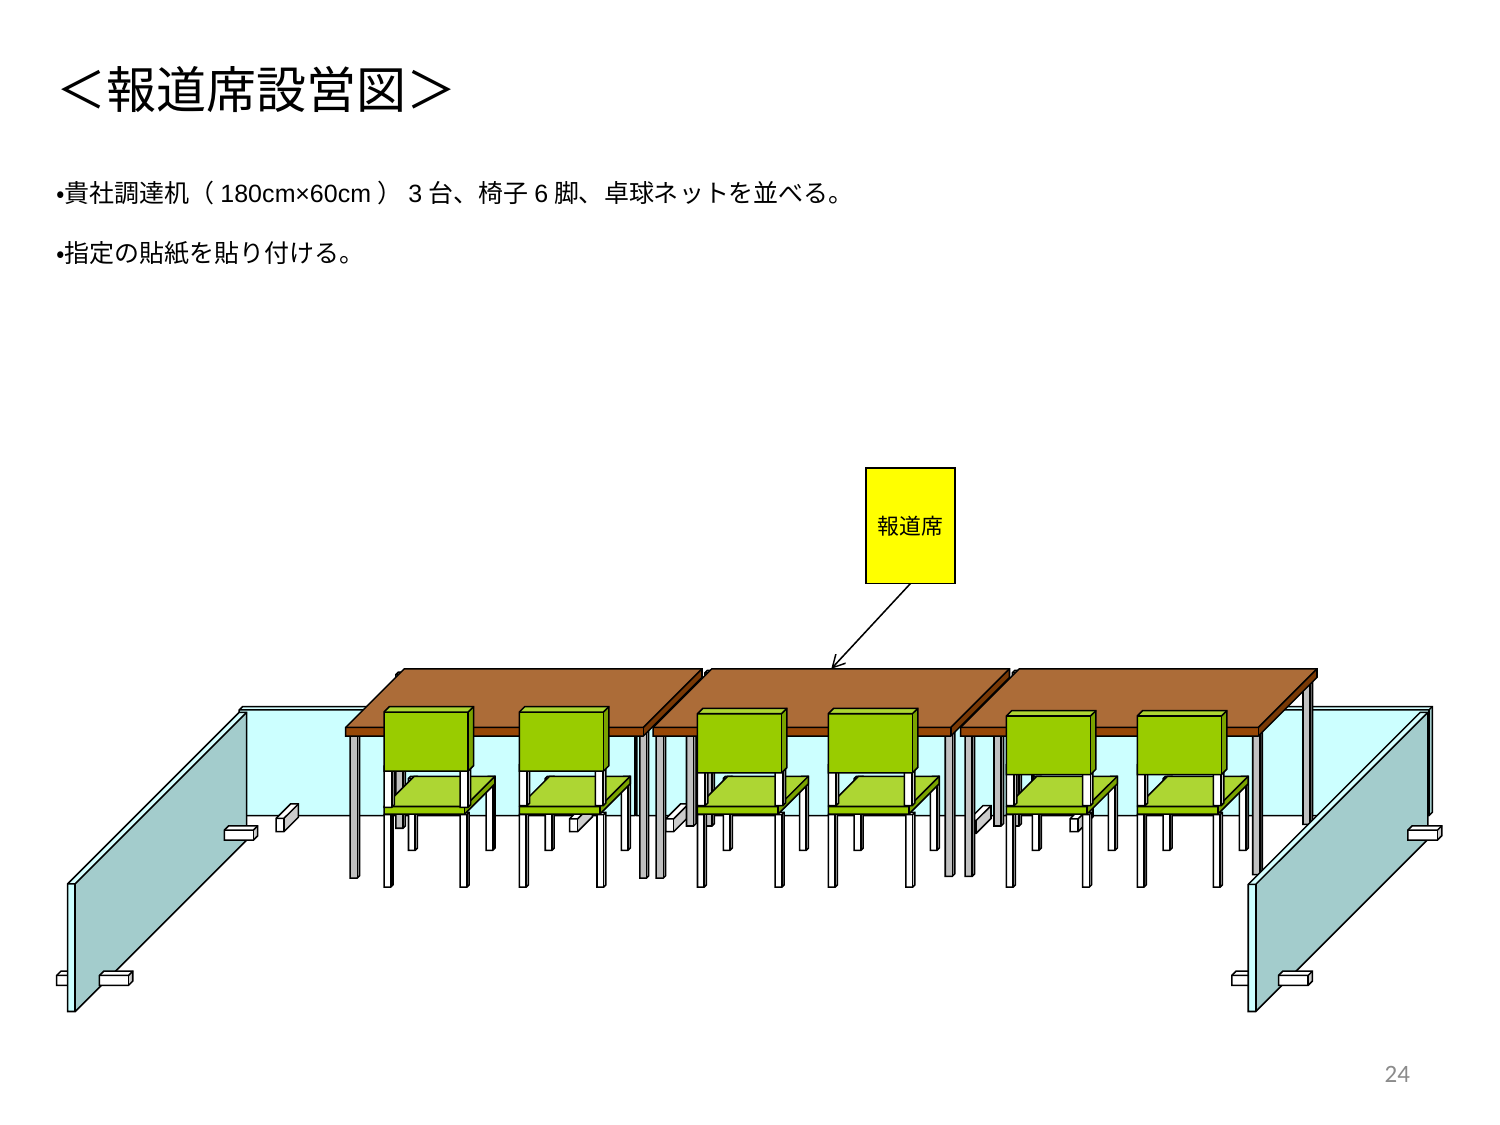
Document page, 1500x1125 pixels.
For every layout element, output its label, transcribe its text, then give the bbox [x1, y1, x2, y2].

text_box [56, 668, 1443, 1012]
title ＜報道席設営図＞ [41, 54, 1447, 124]
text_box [860, 583, 911, 670]
text_box 報道席 [865, 468, 956, 584]
slide_number 24 [1074, 1042, 1425, 1103]
text_box ・貴社調達机（180cm×60cm）3台、椅子6脚、卓球ネットを並べる。 ・指定の貼紙を貼り付ける。 [41, 170, 857, 275]
